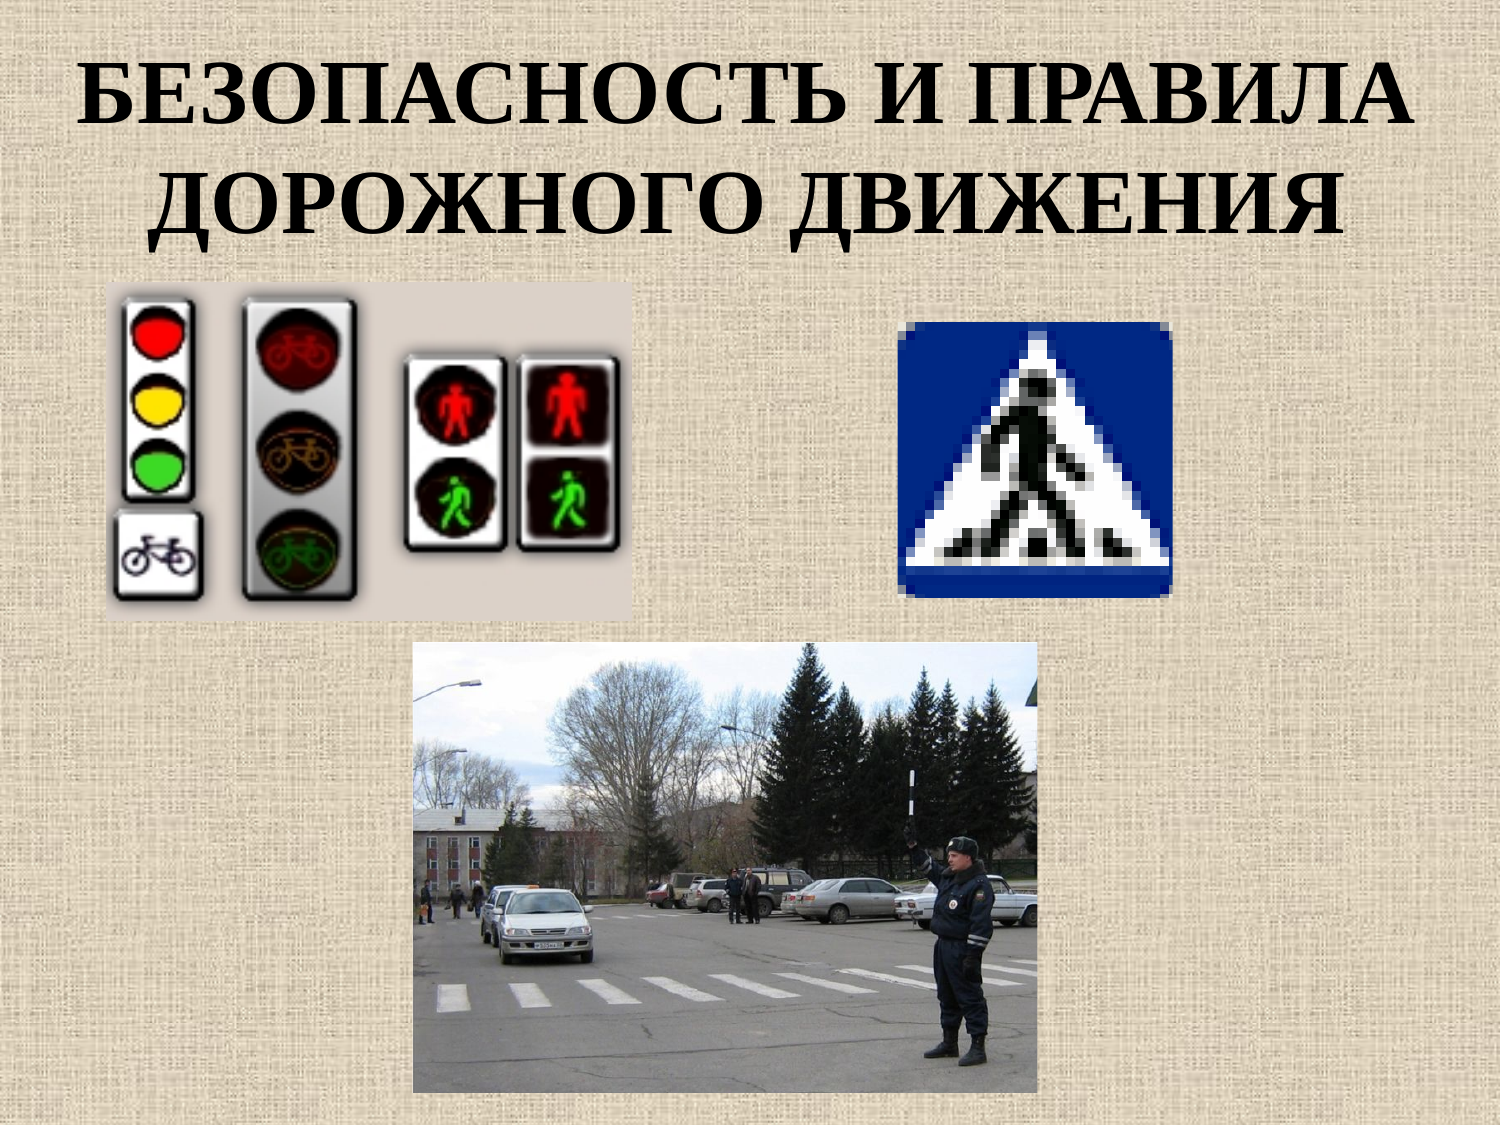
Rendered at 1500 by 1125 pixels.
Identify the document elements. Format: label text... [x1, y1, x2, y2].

text_box БЕЗОПАСНОСТЬ И ПРАВИЛА ДОРОЖНОГО ДВИЖЕНИЯ [47, 24, 1447, 340]
text_box [64, 597, 1447, 673]
picture [0, 0, 1500, 1125]
